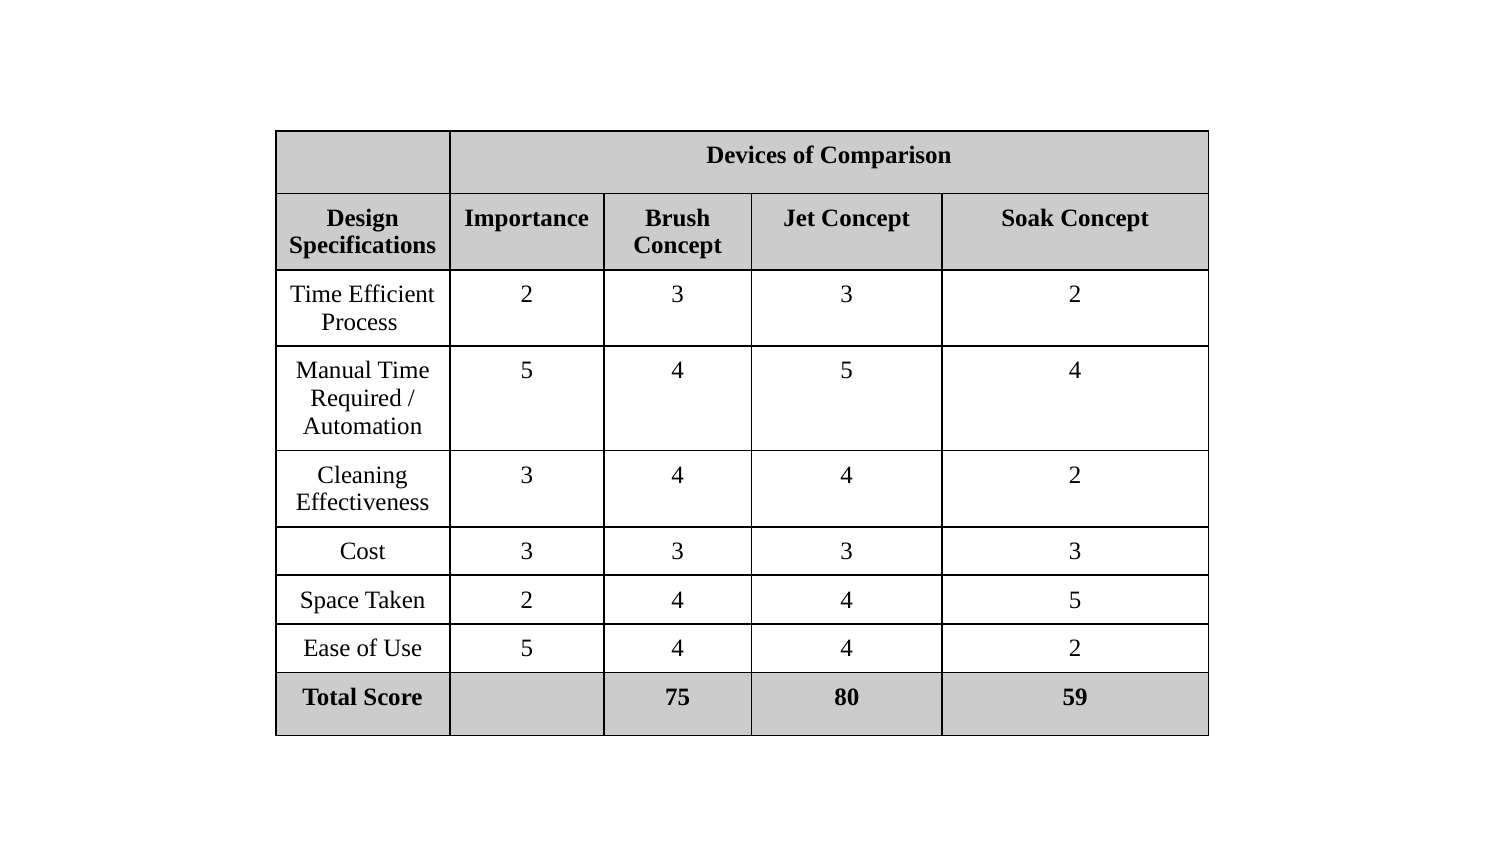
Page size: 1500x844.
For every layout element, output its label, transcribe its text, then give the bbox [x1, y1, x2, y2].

table_cell 2 [943, 271, 1208, 345]
table_cell Design Specifications [277, 194, 449, 269]
table_cell 5 [451, 347, 603, 450]
table_cell Brush Concept [605, 194, 751, 269]
table_cell 5 [943, 576, 1208, 623]
table_cell Ease of Use [277, 625, 449, 672]
table_cell 3 [605, 528, 751, 574]
table_cell 4 [605, 451, 751, 526]
table_cell 5 [752, 347, 941, 450]
table_cell 4 [605, 576, 751, 623]
table_cell Cost [277, 528, 449, 574]
table_cell 3 [605, 271, 751, 345]
table_cell 3 [451, 528, 603, 574]
table_cell 5 [451, 625, 603, 672]
table_cell 3 [451, 451, 603, 526]
table_cell 4 [752, 576, 941, 623]
table_cell Soak Concept [943, 194, 1208, 269]
table_cell 3 [752, 271, 941, 345]
table_cell Space Taken [277, 576, 449, 623]
table_cell 75 [605, 673, 751, 735]
table_cell 4 [605, 625, 751, 672]
table_cell [451, 673, 603, 735]
table_cell Time Efficient Process [277, 271, 449, 345]
table_cell 2 [943, 625, 1208, 672]
table_cell Importance [451, 194, 603, 269]
table_cell 2 [943, 451, 1208, 526]
table_header [277, 132, 449, 193]
table_cell Manual Time Required / Automation [277, 347, 449, 450]
table_cell 3 [943, 528, 1208, 574]
table_header Devices of Comparison [451, 132, 1208, 193]
table_cell Total Score [277, 673, 449, 735]
table_cell 4 [605, 347, 751, 450]
table_cell Jet Concept [752, 194, 941, 269]
table_cell 3 [752, 528, 941, 574]
table_cell 4 [943, 347, 1208, 450]
table_cell 4 [752, 625, 941, 672]
table_cell 59 [943, 673, 1208, 735]
table_cell Cleaning Effectiveness [277, 451, 449, 526]
table_cell 2 [451, 576, 603, 623]
table_cell 2 [451, 271, 603, 345]
table_cell 80 [752, 673, 941, 735]
table_cell 4 [752, 451, 941, 526]
